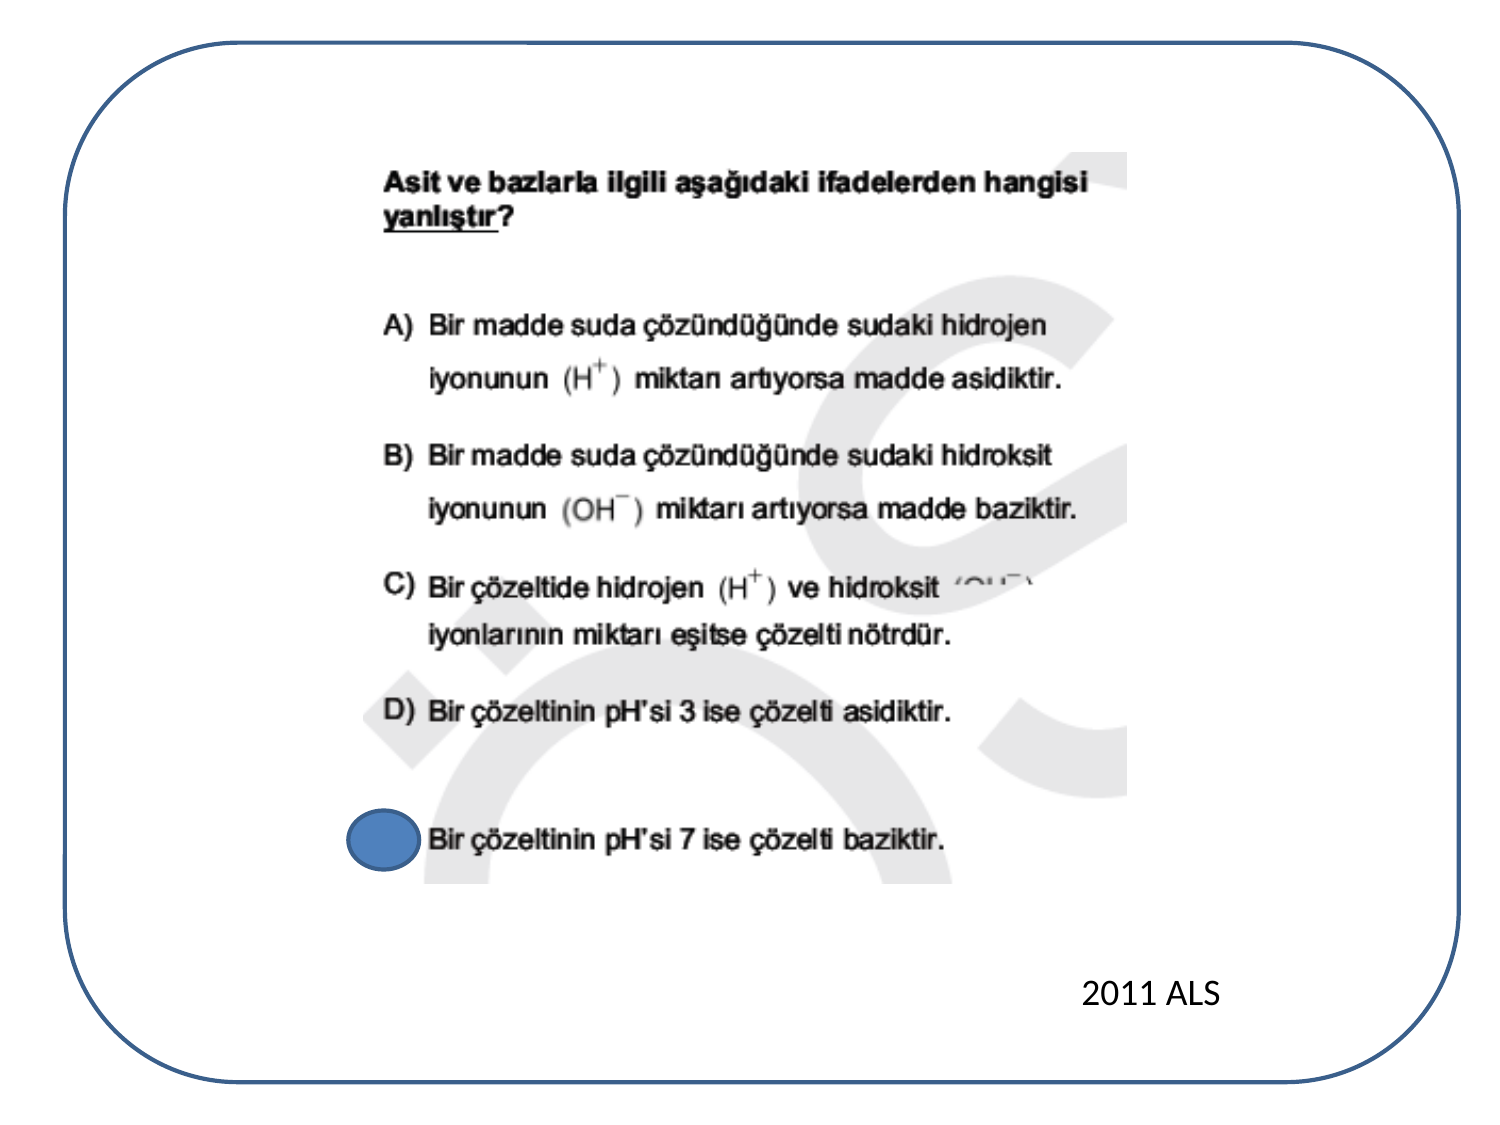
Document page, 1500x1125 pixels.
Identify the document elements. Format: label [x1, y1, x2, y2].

picture [363, 152, 1127, 884]
text_box [62, 40, 1461, 1085]
